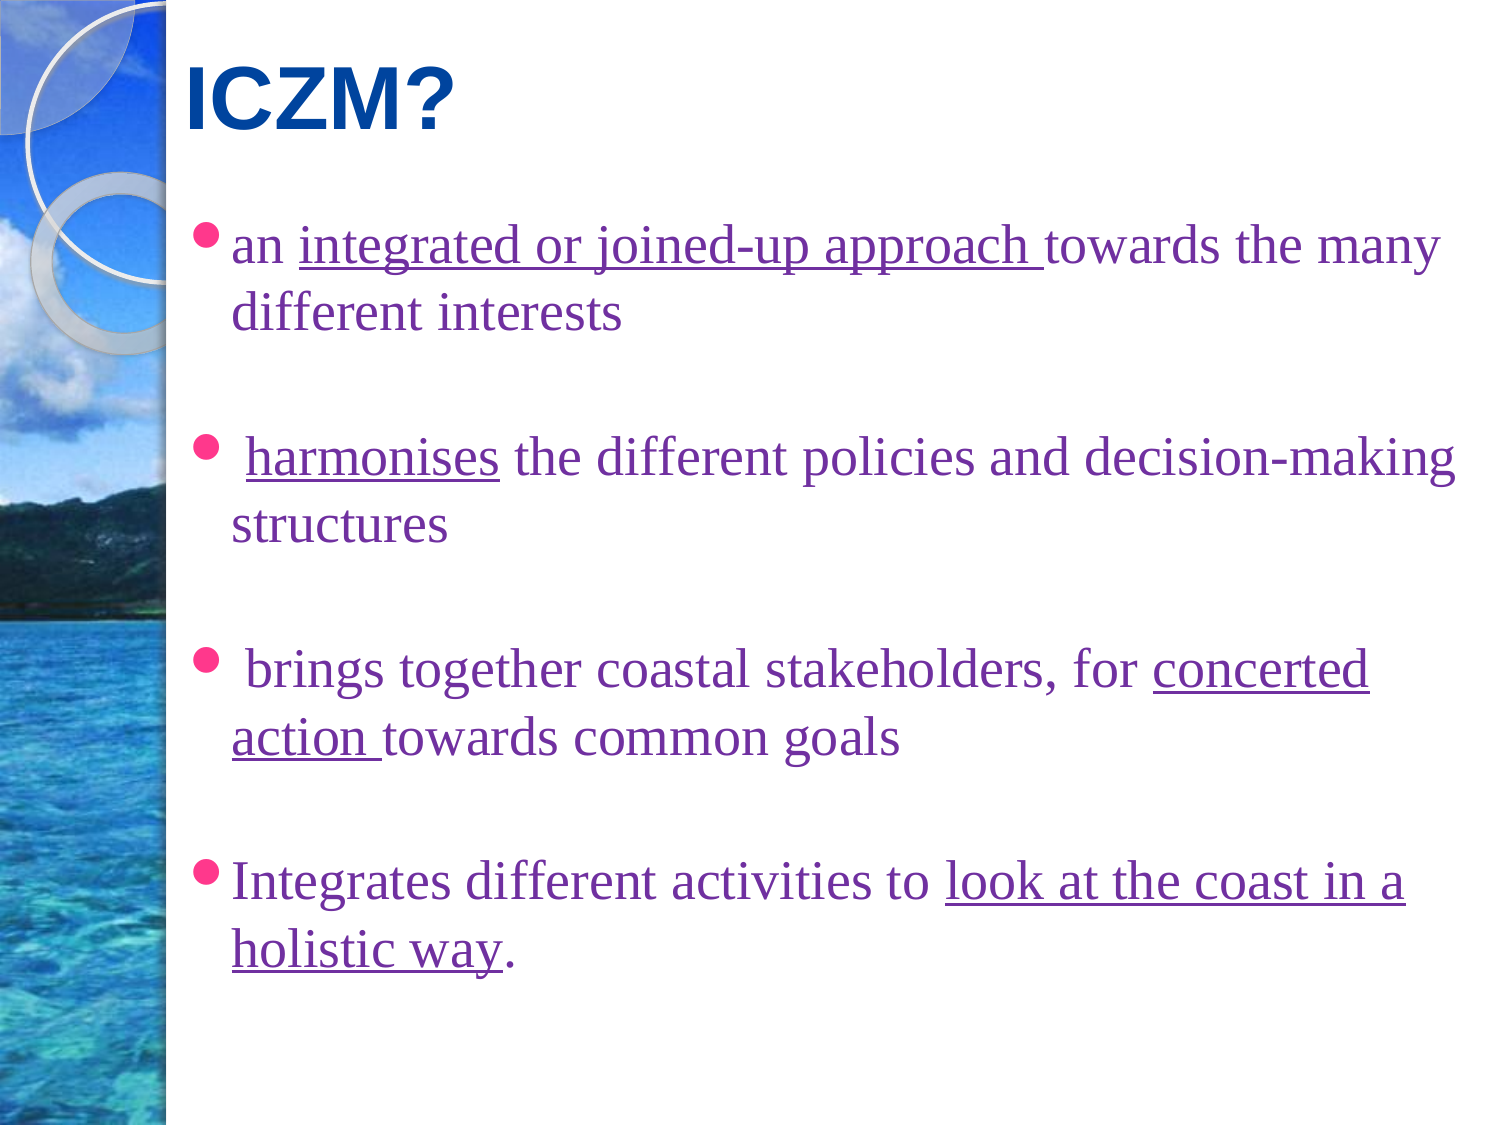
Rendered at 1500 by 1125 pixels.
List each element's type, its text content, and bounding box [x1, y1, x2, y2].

picture [32, 13, 160, 207]
picture [136, 0, 166, 4]
list an integrated or joined-up approach towards the many different interests harmonises the different policies and decision-making structures brings together coastal stakeholders, for concerted action towards common goals Integrates different activities to look at the coast in a holistic way. [162, 200, 1500, 988]
picture [62, 195, 160, 280]
picture [0, 134, 166, 1125]
picture [53, 240, 160, 332]
title ICZM? [170, 0, 1400, 188]
